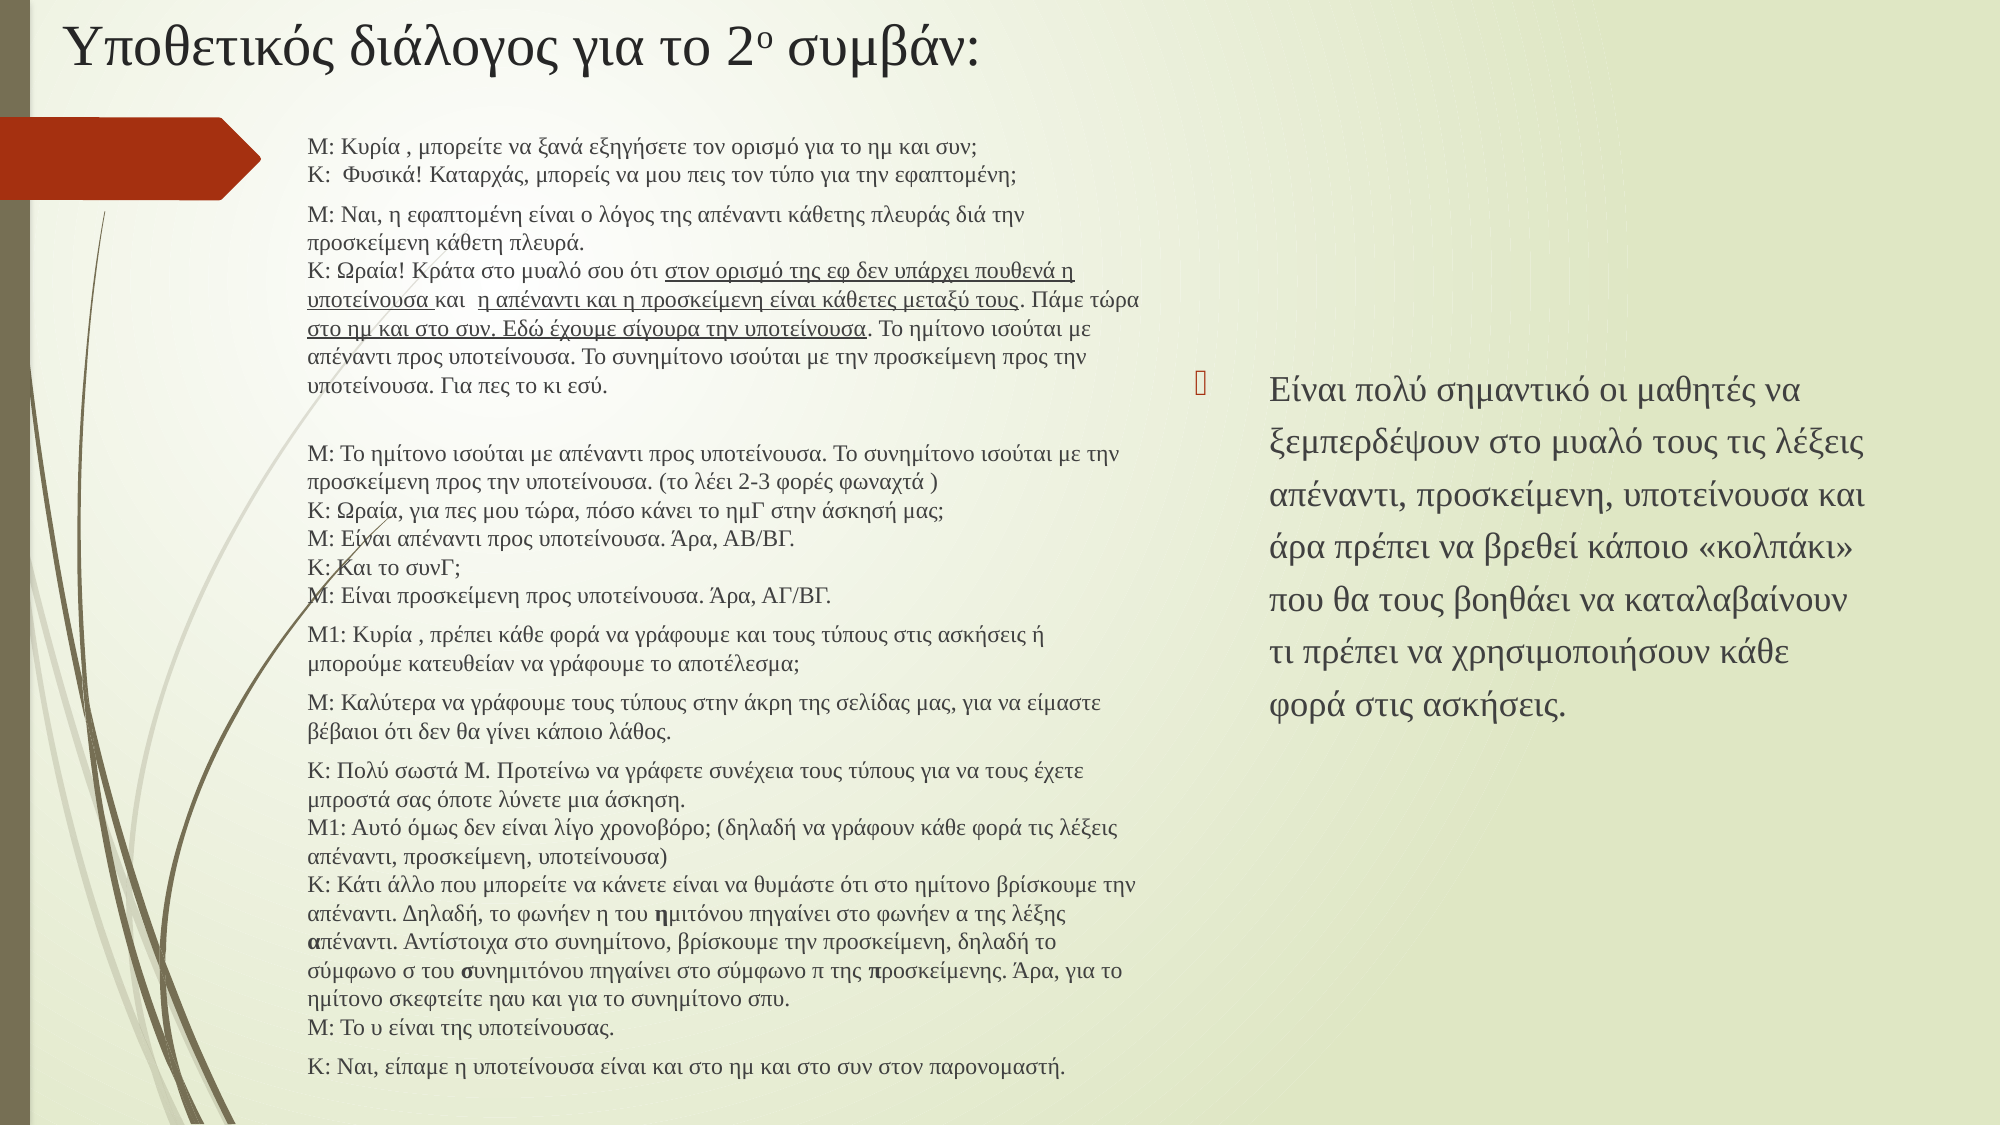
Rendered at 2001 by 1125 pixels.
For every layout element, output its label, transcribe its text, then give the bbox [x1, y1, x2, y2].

list Είναι πολύ σημαντικό οι μαθητές να ξεμπερδέψουν στο μυαλό τους τις λέξεις απέναντι, προσκείμενη, υποτείνουσα και άρα πρέπει να βρεθεί κάποιο «κολπάκι» που θα τους βοηθάει να καταλαβαίνουν τι πρέπει να χρησιμοποιήσουν κάθε φορά στις ασκήσεις. [1179, 348, 1888, 752]
list Μ: Κυρία , μπορείτε να ξανά εξηγήσετε τον ορισμό για το ημ και συν; Κ: Φυσικά! Καταρχάς, μπορείς να μου πεις τον τύπο για την εφαπτομένη; Μ: Ναι, η εφαπτομένη είναι ο λόγος της απέναντι κάθετης πλευράς διά την προσκείμενη κάθετη πλευρά. Κ: Ωραία! Κράτα στο μυαλό σου ότι στον ορισμό της εφ δεν υπάρχει πουθενά η υποτείνουσα και η απέναντι και η προσκείμενη είναι κάθετες μεταξύ τους. Πάμε τώρα στο ημ και στο συν. Εδώ έχουμε σίγουρα την υποτείνουσα. Το ημίτονο ισούται με απέναντι προς υποτείνουσα. Το συνημίτονο ισούται με την προσκείμενη προς την υποτείνουσα. Για πες το κι εσύ. Μ: Το ημίτονο ισούται με απέναντι προς υποτείνουσα. Το συνημίτονο ισούται με την προσκείμενη προς την υποτείνουσα. (το λέει 2-3 φορές φωναχτά ) Κ: Ωραία, για πες μου τώρα, πόσο κάνει το ημΓ στην άσκησή μας; Μ: Είναι απέναντι προς υποτείνουσα. Άρα, ΑΒ/ΒΓ. Κ: Και το συνΓ; Μ: Είναι προσκείμενη προς υποτείνουσα. Άρα, ΑΓ/ΒΓ. Μ1: Κυρία , πρέπει κάθε φορά να γράφουμε και τους τύπους στις ασκήσεις ή μπορούμε κατευθείαν να γράφουμε το αποτέλεσμα; Μ: Καλύτερα να γράφουμε τους τύπους στην άκρη της σελίδας μας, για να είμαστε βέβαιοι ότι δεν θα γίνει κάποιο λάθος. Κ: Πολύ σωστά Μ. Προτείνω να γράφετε συνέχεια τους τύπους για να τους έχετε μπροστά σας όποτε λύνετε μια άσκηση. Μ1: Αυτό όμως δεν είναι λίγο χρονοβόρο; (δηλαδή να γράφουν κάθε φορά τις λέξεις απέναντι, προσκείμενη, υποτείνουσα) Κ: Κάτι άλλο που μπορείτε να κάνετε είναι να θυμάστε ότι στο ημίτονο βρίσκουμε την απέναντι. Δηλαδή, το φωνήεν η του ημιτόνου πηγαίνει στο φωνήεν α της λέξης απέναντι. Αντίστοιχα στο συνημίτονο, βρίσκουμε την προσκείμενη, δηλαδή το σύμφωνο σ του συνημιτόνου πηγαίνει στο σύμφωνο π της προσκείμενης. Άρα, για το ημίτονο σκεφτείτε ηαυ και για το συνημίτονο σπυ. Μ: Το υ είναι της υποτείνουσας. Κ: Ναι, είπαμε η υποτείνουσα είναι και στο ημ και στο συν στον παρονομαστή. [292, 122, 1157, 1125]
title Υποθετικός διάλογος για το 2ο συμβάν: [47, 0, 1036, 108]
